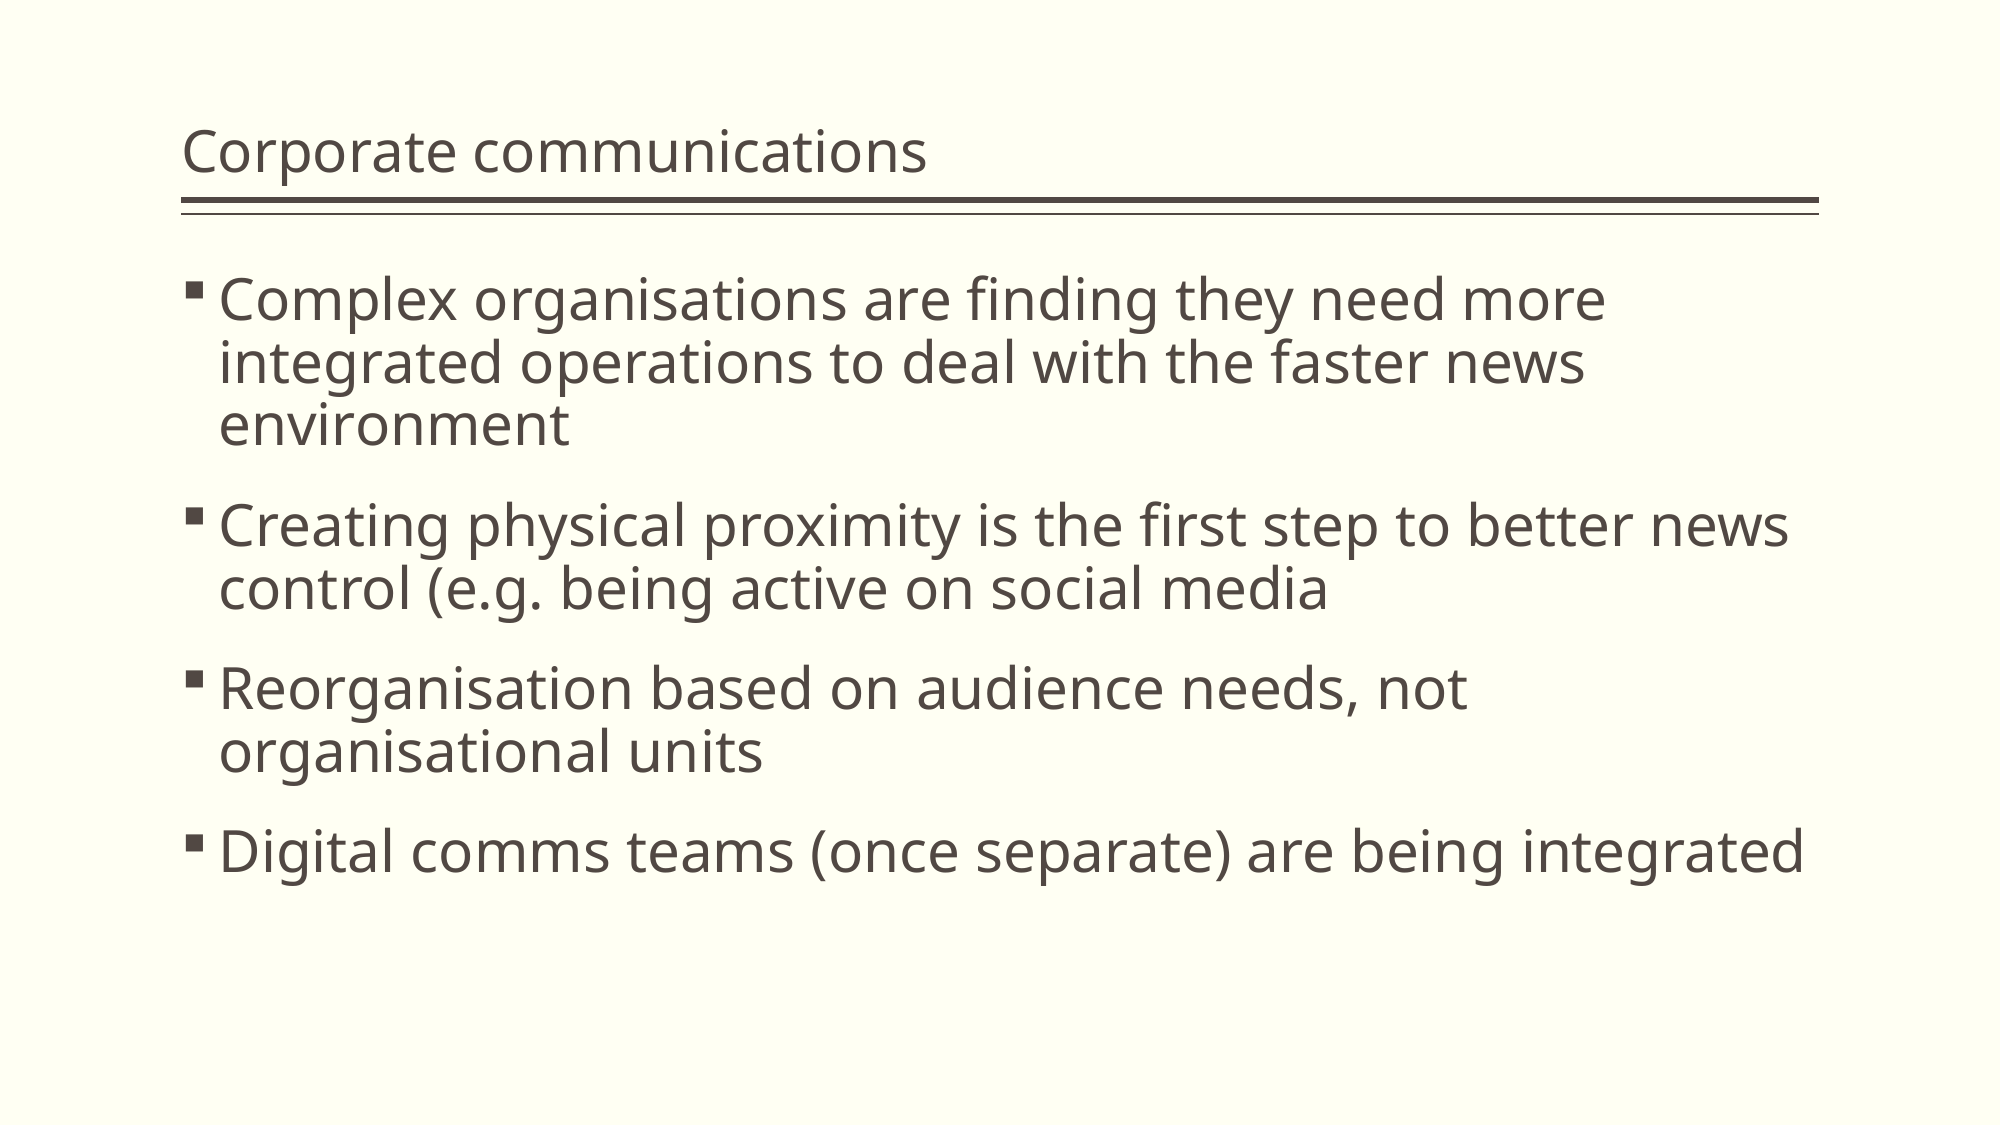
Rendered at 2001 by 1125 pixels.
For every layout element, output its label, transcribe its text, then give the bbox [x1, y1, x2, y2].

title Corporate communications [181, 12, 1819, 193]
list Complex organisations are finding they need more integrated operations to deal with the faster news environment Creating physical proximity is the first step to better news control (e.g. being active on social media Reorganisation based on audience needs, not organisational units Digital comms teams (once separate) are being integrated [181, 262, 1819, 1013]
